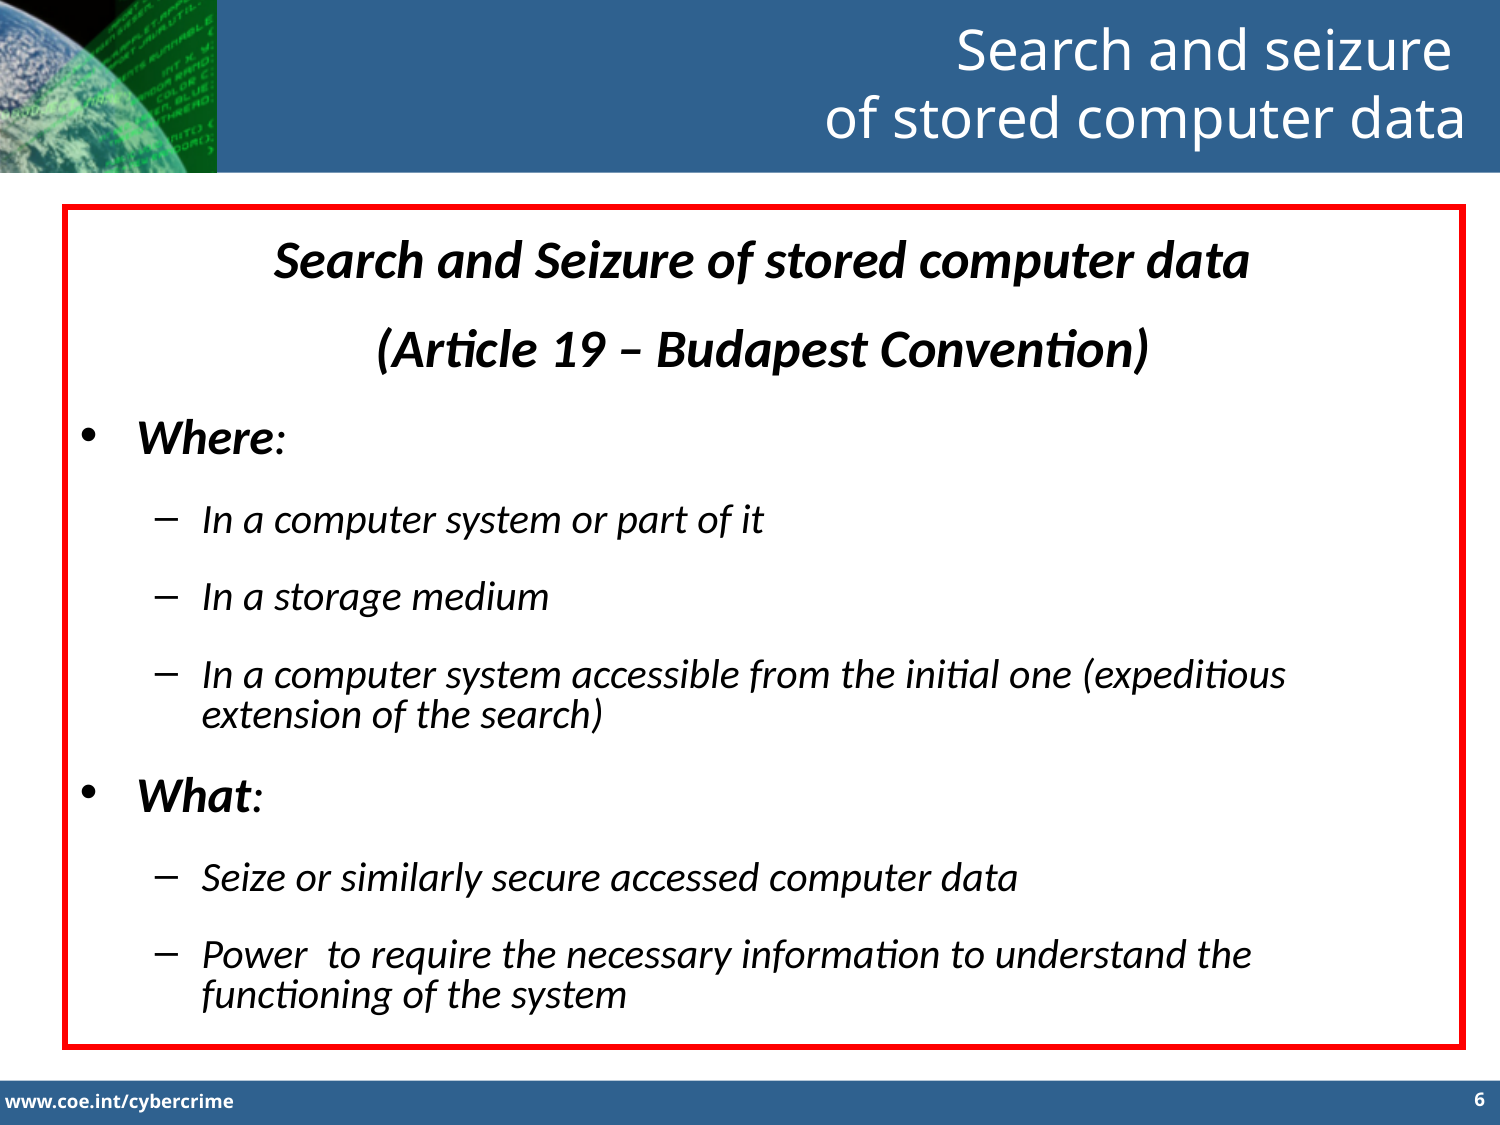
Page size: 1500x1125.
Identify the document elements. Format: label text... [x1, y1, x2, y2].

text_box Search and seizure of stored computer data [230, 7, 1483, 157]
picture [0, 0, 217, 173]
text_box Search and Seizure of stored computer data (Article 19 – Budapest Convention) Where: In a computer system or part of it In a storage medium In a computer system accessible from the initial one (expeditious extension of the search) What: Seize or similarly secure accessed computer data Power to require the necessary information to understand the functioning of the system [64, 206, 1463, 1047]
